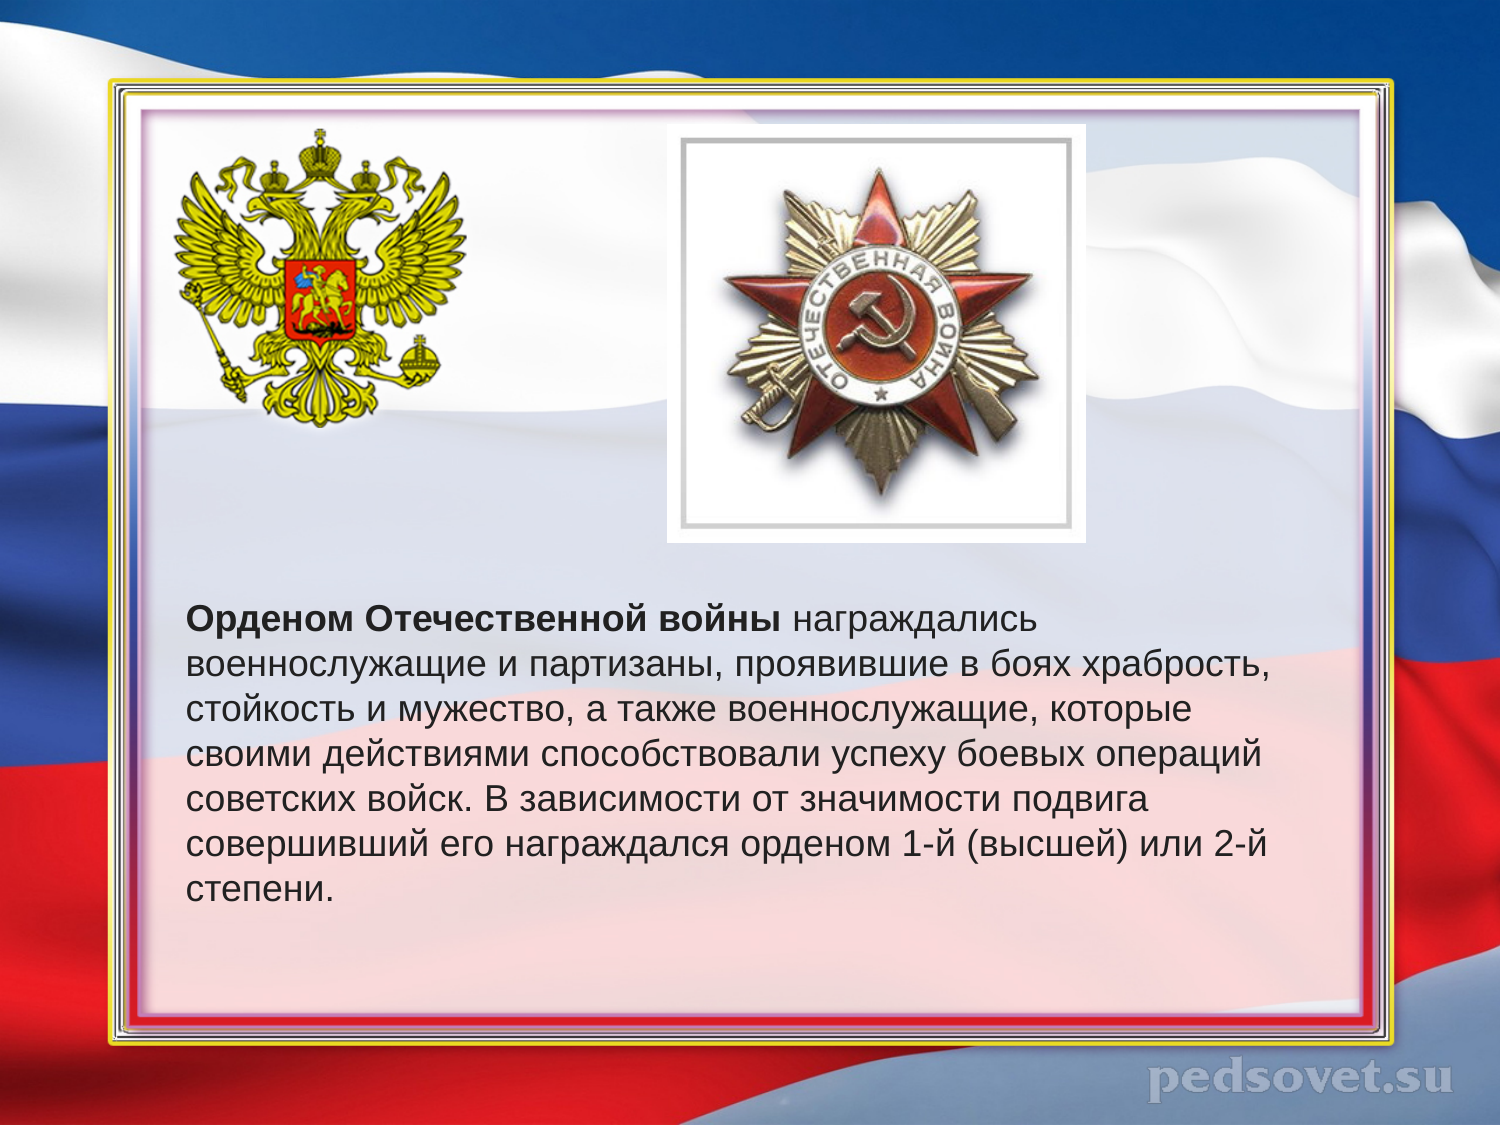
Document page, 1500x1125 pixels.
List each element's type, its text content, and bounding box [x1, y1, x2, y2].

picture [0, 0, 1500, 1125]
text_box Орденом Отечественной войны награждались военнослужащие и партизаны, проявившие в боях храбрость, стойкость и мужество, а также военнослужащие, которые своими действиями способствовали успеху боевых операций советских войск. В зависимости от значимости подвига совершивший его награждался орденом 1-й (высшей) или 2-й степени. [170, 586, 1341, 916]
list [666, 124, 1086, 543]
